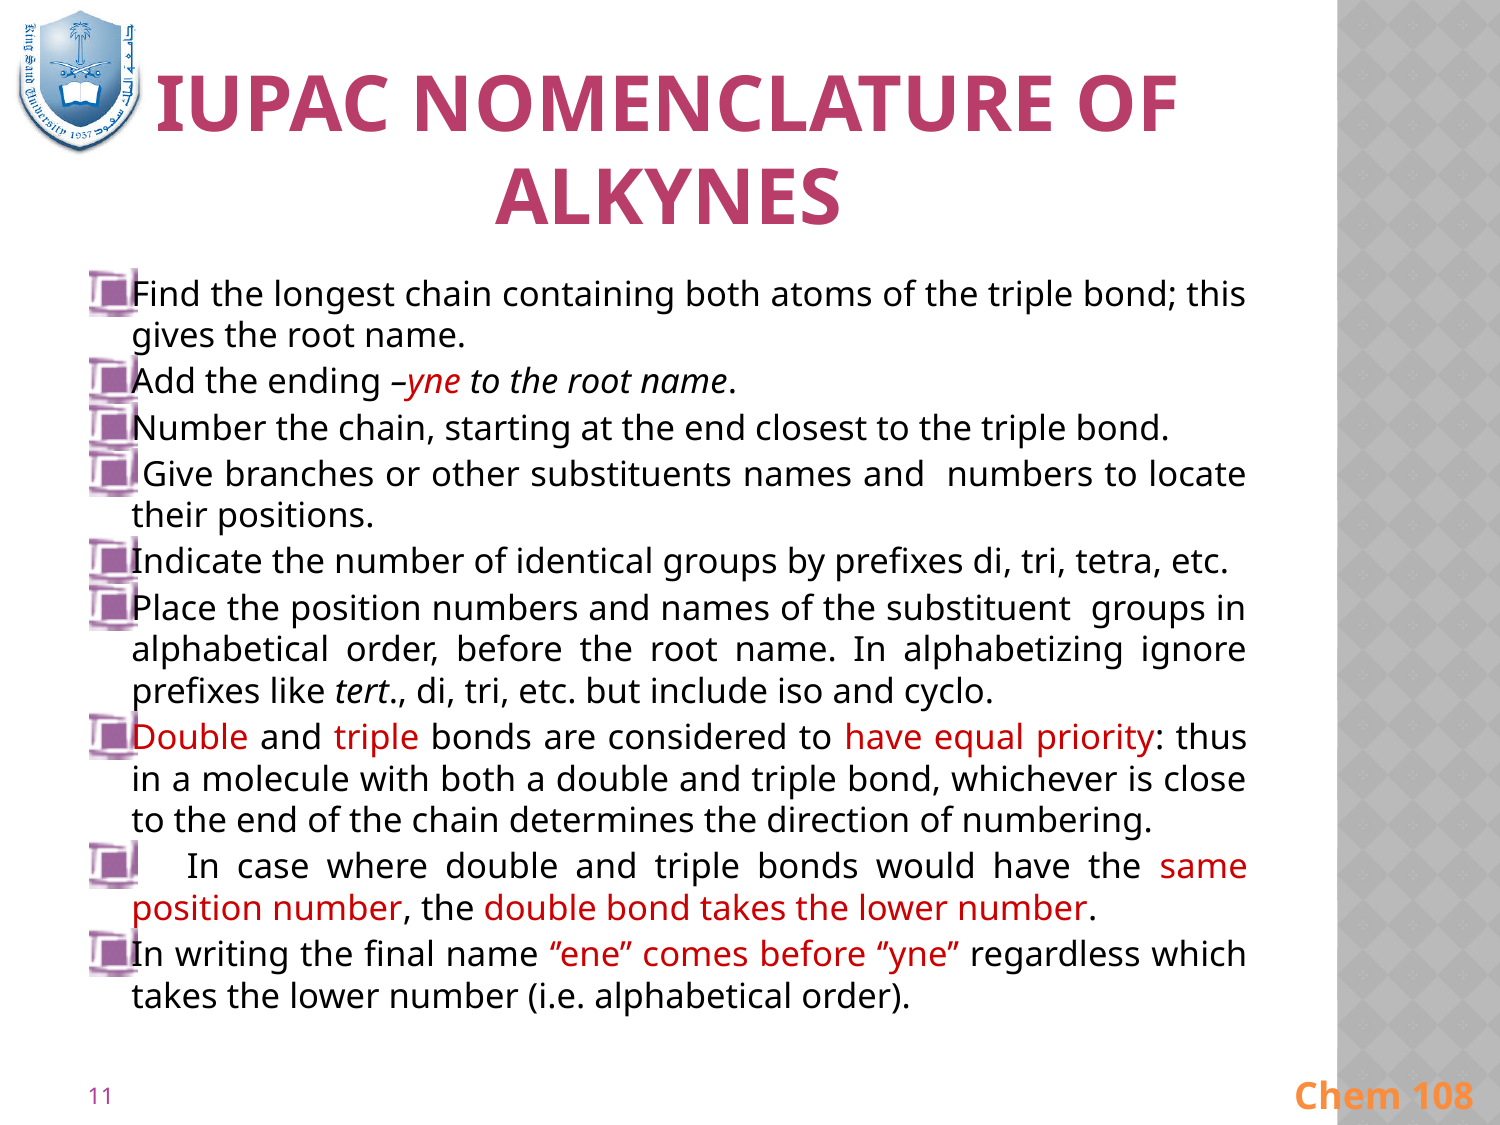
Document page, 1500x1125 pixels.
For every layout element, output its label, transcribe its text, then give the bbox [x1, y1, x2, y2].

picture [89, 840, 138, 889]
picture [89, 928, 138, 977]
text_box 108 Chem [1279, 1064, 1489, 1125]
list Find the longest chain containing both atoms of the triple bond; this gives the root name. Add the ending –yne to the root name. Number the chain, starting at the end closest to the triple bond. Give branches or other substituents names and numbers to locate their positions. Indicate the number of identical groups by prefixes di, tri, tetra, etc. Place the position numbers and names of the substituent groups in alphabetical order, before the root name. In alphabetizing ignore prefixes like tert., di, tri, etc. but include iso and cyclo. Double and triple bonds are considered to have equal priority: thus in a molecule with both a double and triple bond, whichever is close to the end of the chain determines the direction of numbering. In case where double and triple bonds would have the same position number, the double bond takes the lower number. In writing the final name ‘’ene’’ comes before ‘’yne’’ regardless which takes the lower number (i.e. alphabetical order). [75, 264, 1263, 1059]
slide_number 11 [17, 1075, 115, 1113]
picture [89, 268, 138, 317]
picture [89, 536, 138, 631]
title IUPAC Nomenclature of Alkynes [75, 52, 1263, 240]
picture [89, 355, 138, 497]
picture [89, 711, 138, 760]
picture [0, 0, 159, 160]
